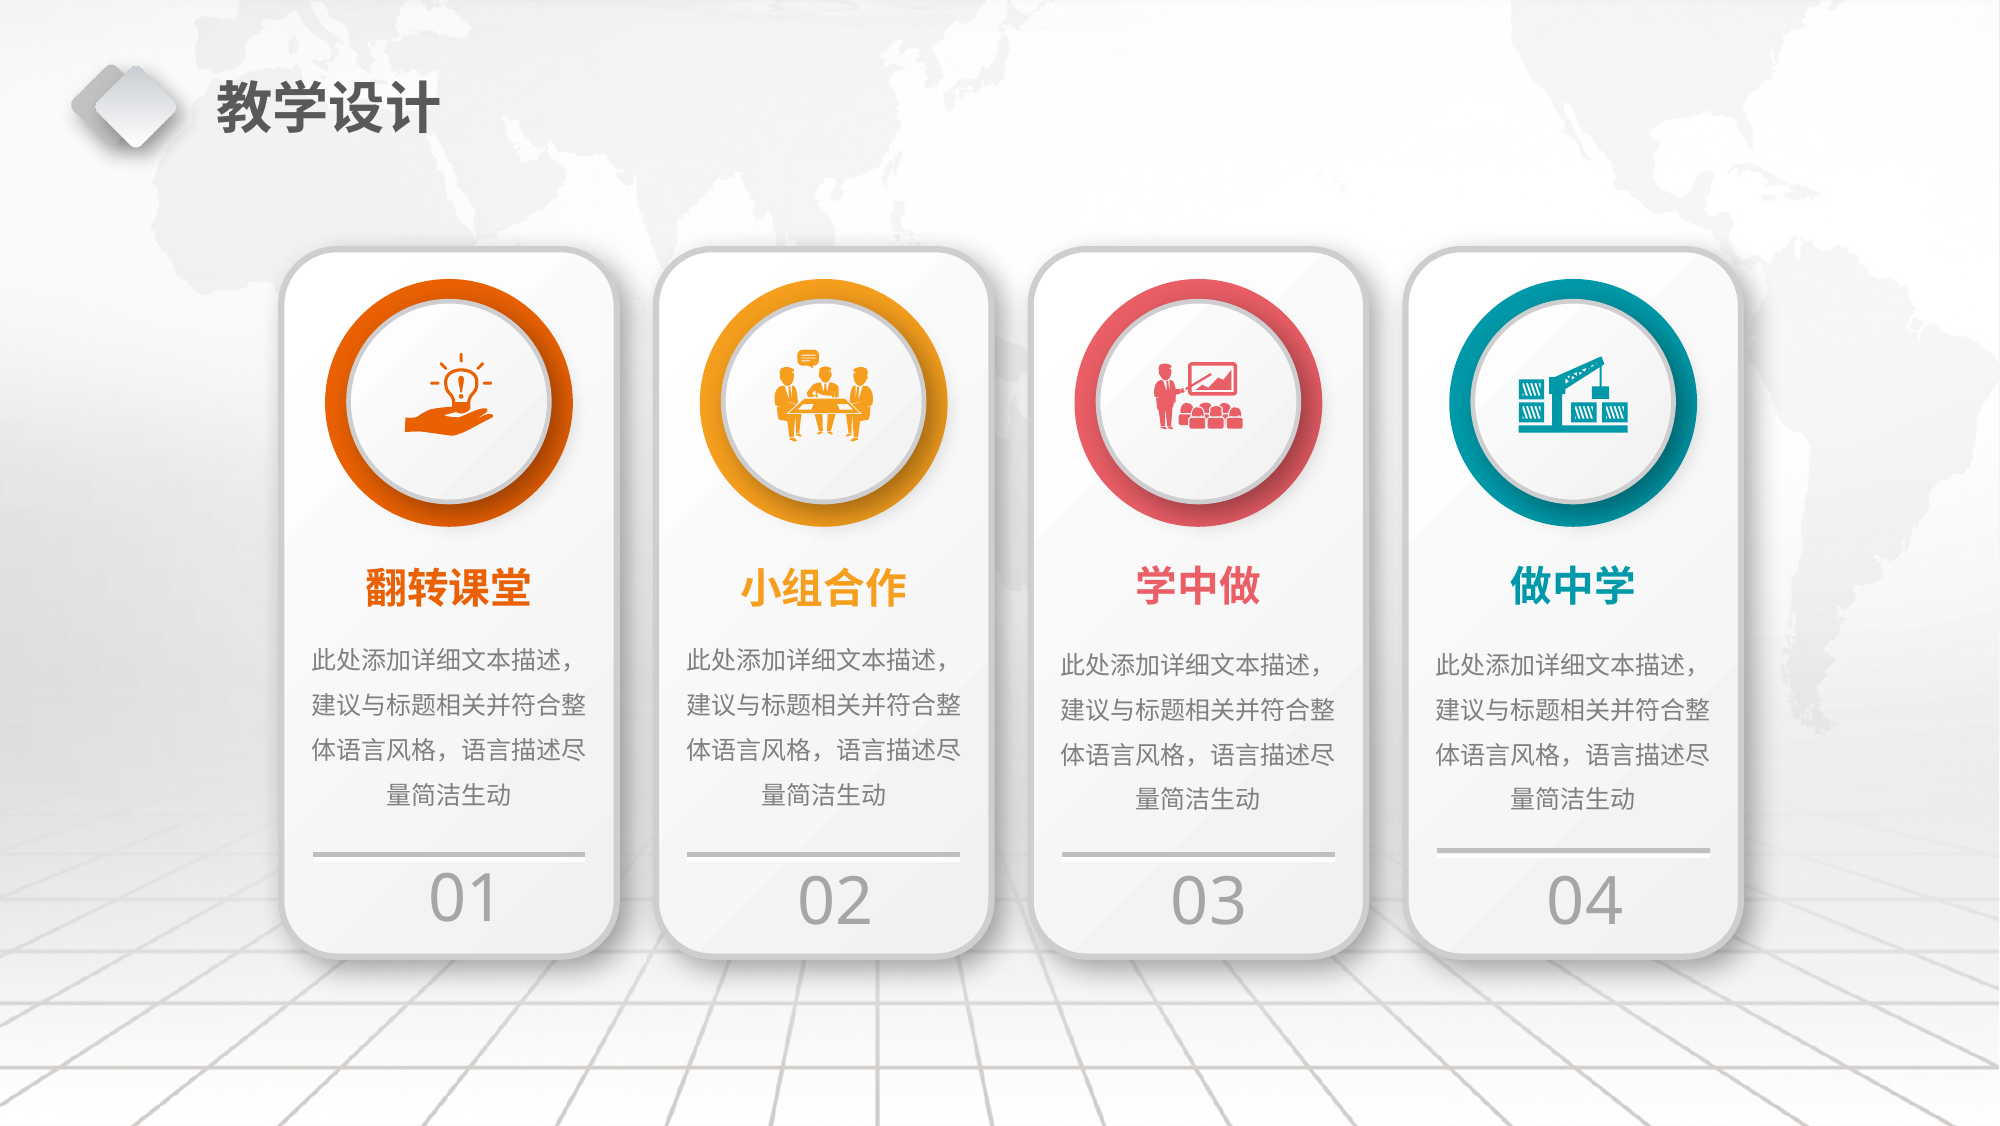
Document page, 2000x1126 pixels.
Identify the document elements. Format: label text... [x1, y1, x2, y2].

text_box 教学设计 [216, 72, 468, 140]
picture [0, 0, 1999, 1126]
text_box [655, 248, 992, 957]
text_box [1405, 248, 1742, 957]
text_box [1030, 248, 1367, 957]
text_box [280, 248, 617, 957]
